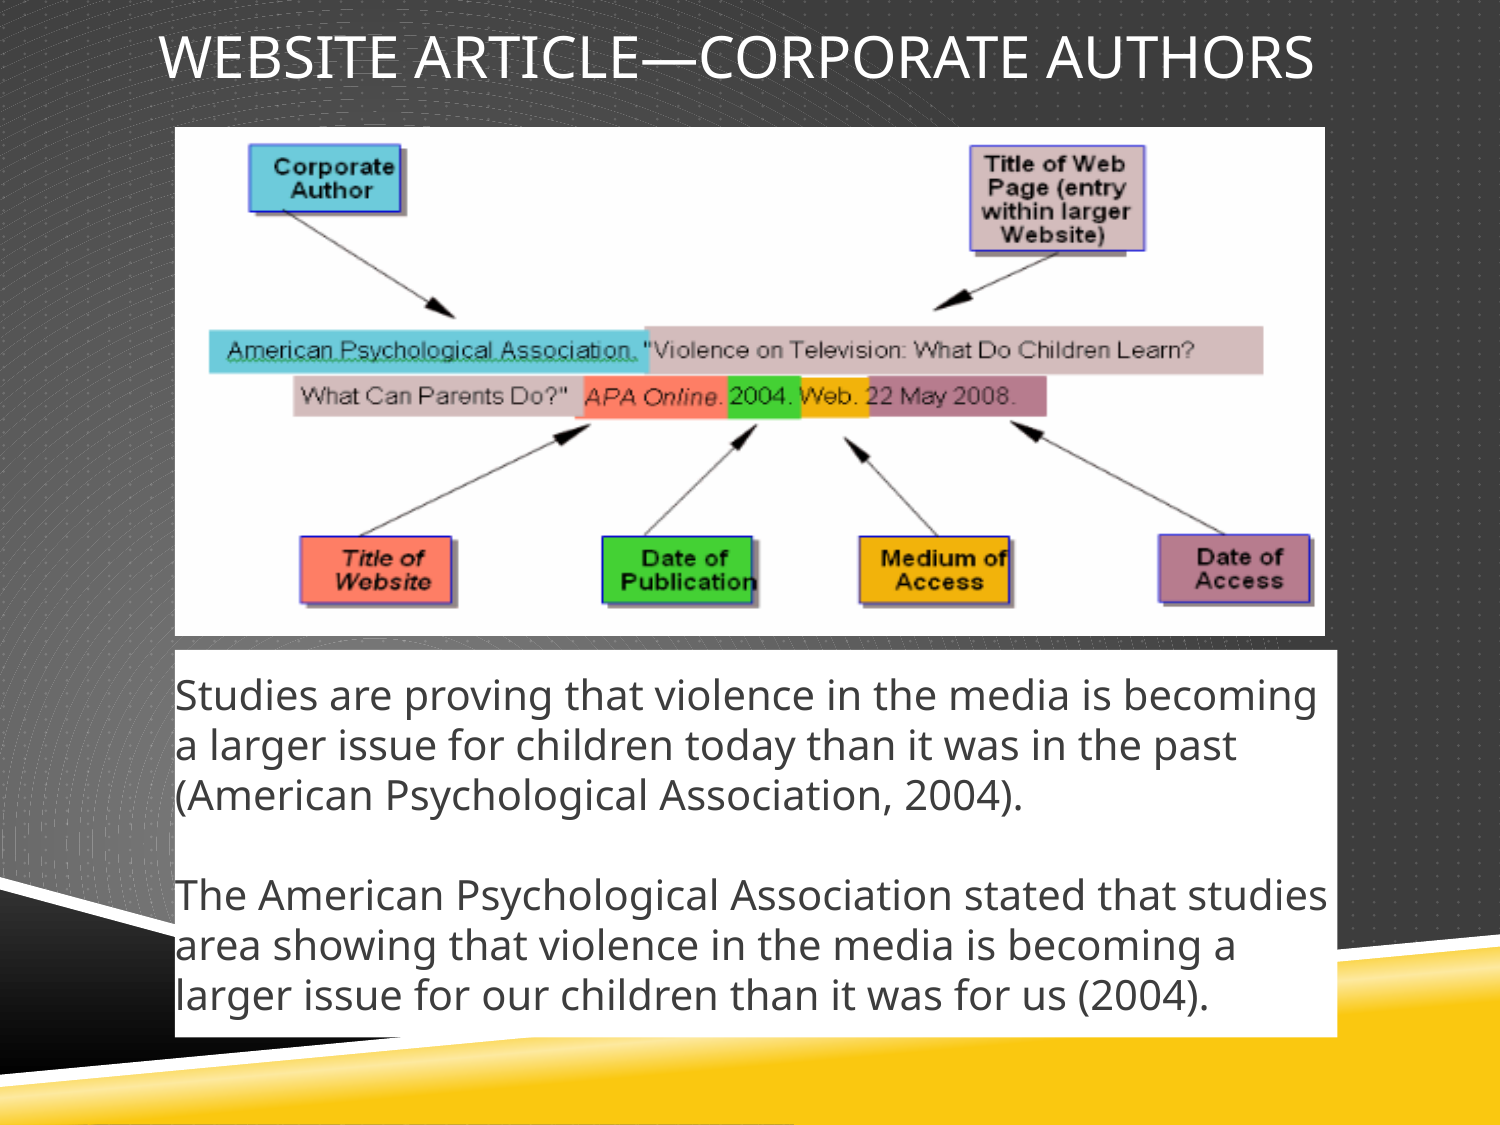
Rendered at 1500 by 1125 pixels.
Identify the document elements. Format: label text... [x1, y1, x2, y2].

text_box Studies are proving that violence in the media is becoming a larger issue for children today than it was in the past (American Psychological Association, 2004). The American Psychological Association stated that studies area showing that violence in the media is becoming a larger issue for our children than it was for us (2004). [174, 649, 1338, 1038]
text_box Website Article—corporate authors [50, 0, 1425, 111]
picture [174, 127, 1326, 636]
